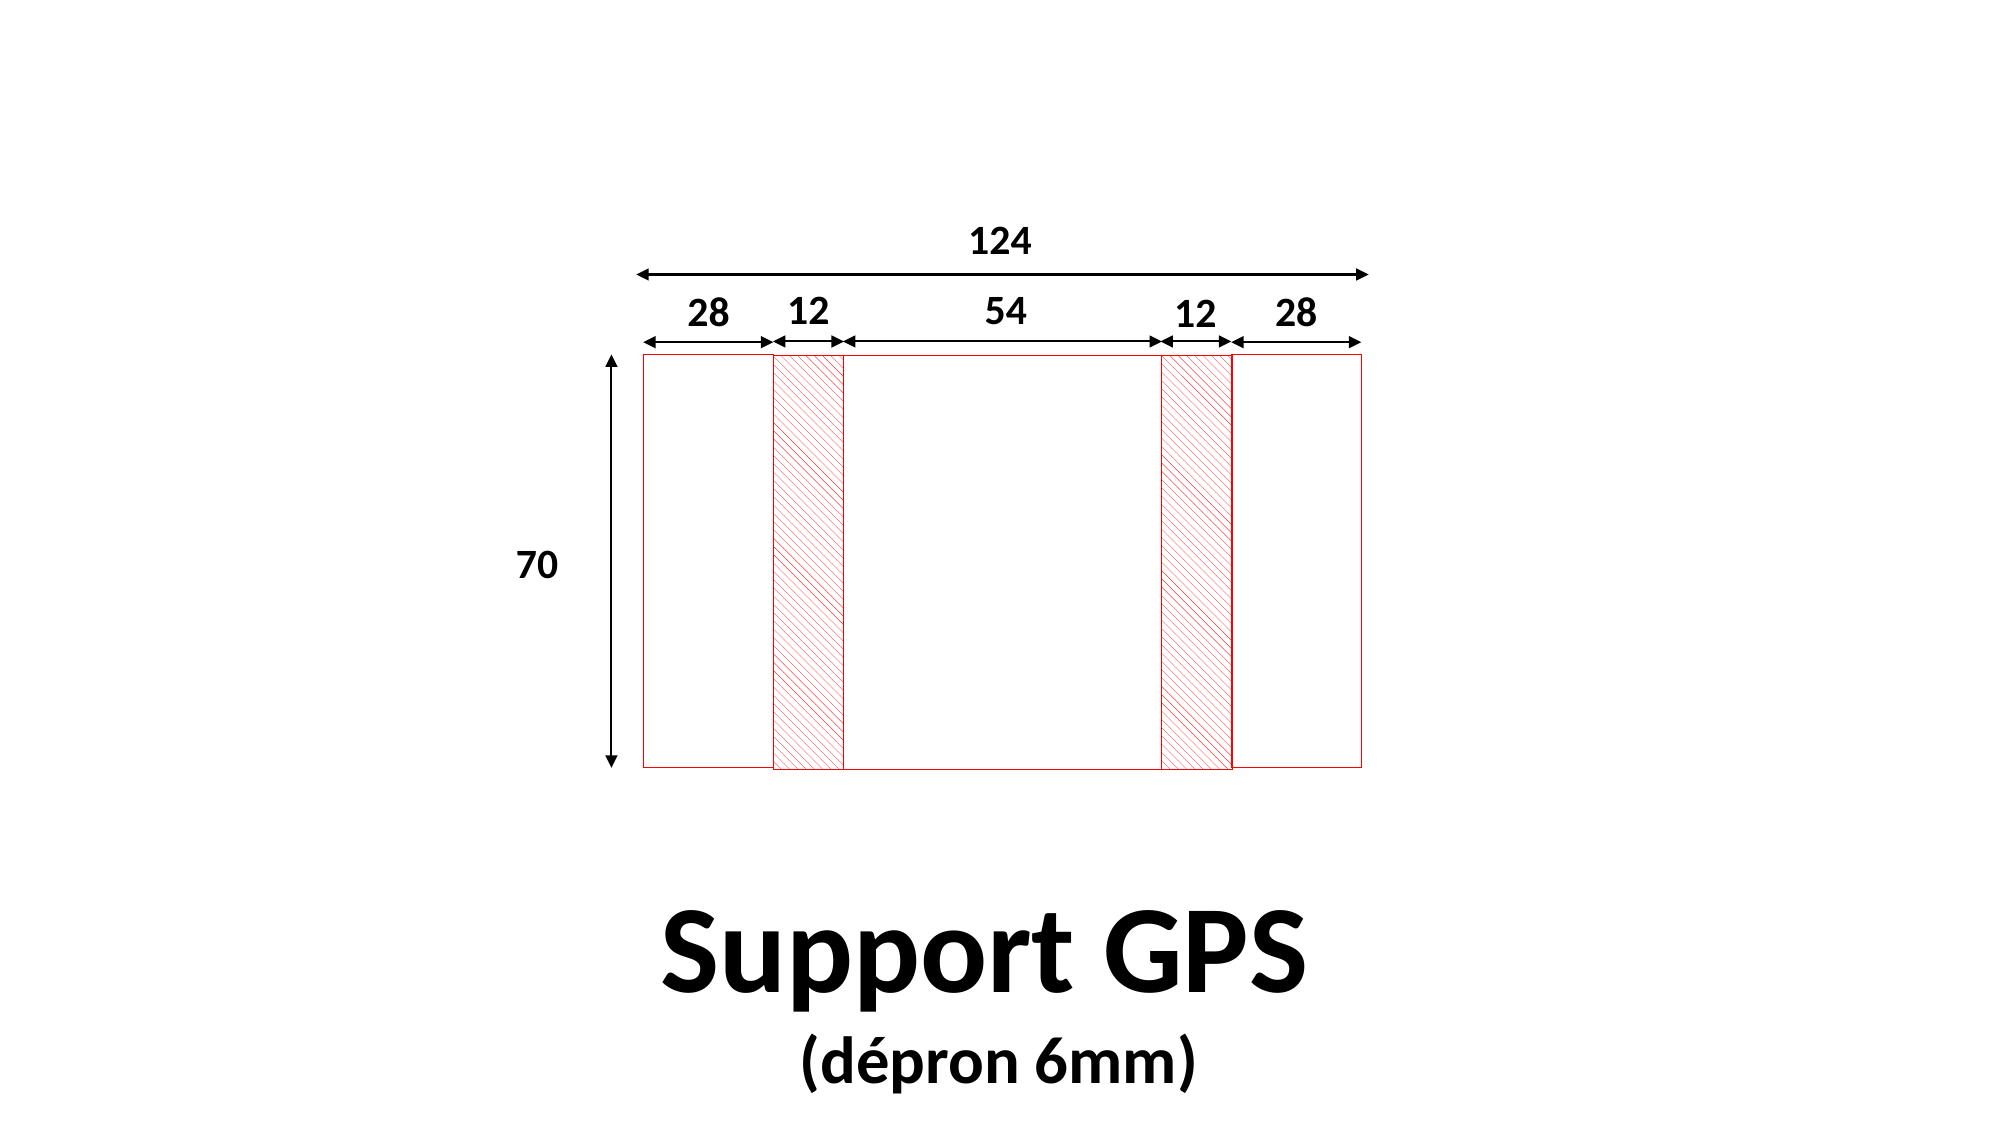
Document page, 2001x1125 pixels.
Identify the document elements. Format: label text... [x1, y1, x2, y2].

text_box [1161, 355, 1234, 770]
text_box [642, 353, 774, 769]
text_box 124 [948, 205, 1052, 271]
text_box 12 [767, 276, 850, 341]
text_box [1230, 353, 1362, 769]
text_box [772, 355, 845, 770]
text_box 70 [495, 529, 579, 595]
text_box 12 [1154, 278, 1237, 341]
text_box Support GPS (dépron 6mm) [569, 859, 1429, 1105]
text_box 28 [667, 277, 750, 342]
text_box v [845, 355, 1161, 770]
text_box 54 [964, 276, 1048, 341]
text_box 28 [1254, 277, 1338, 342]
